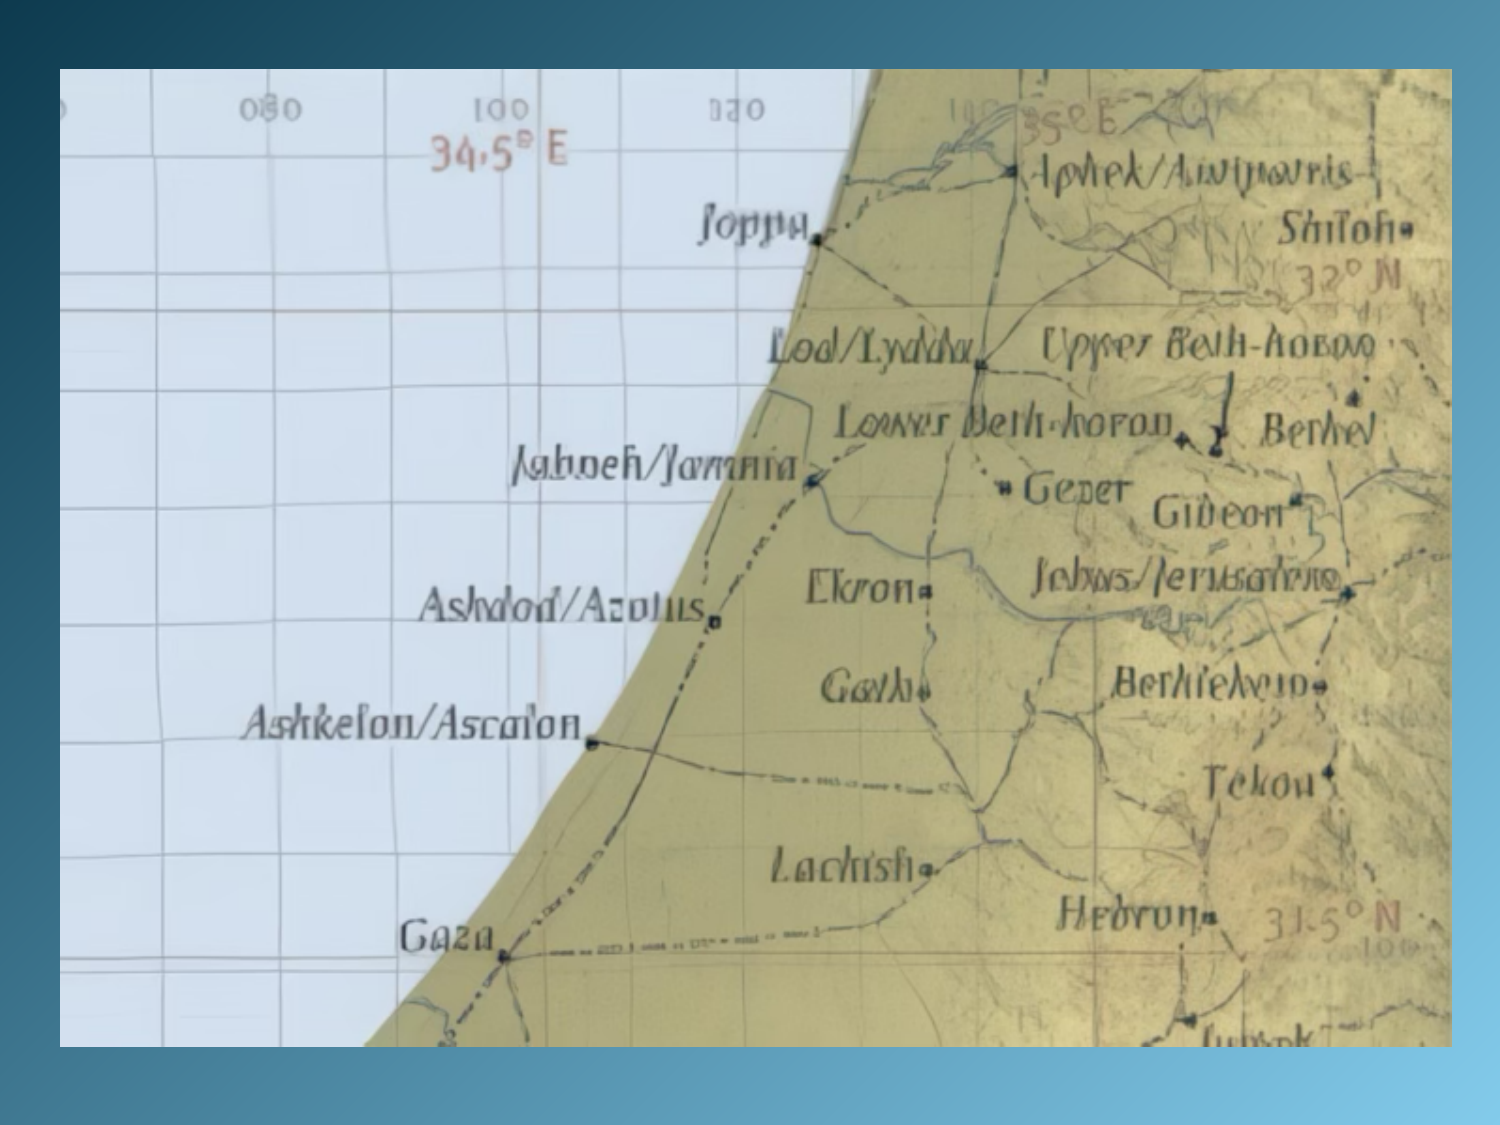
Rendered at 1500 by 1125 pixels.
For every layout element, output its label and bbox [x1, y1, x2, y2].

picture [60, 69, 1452, 1048]
